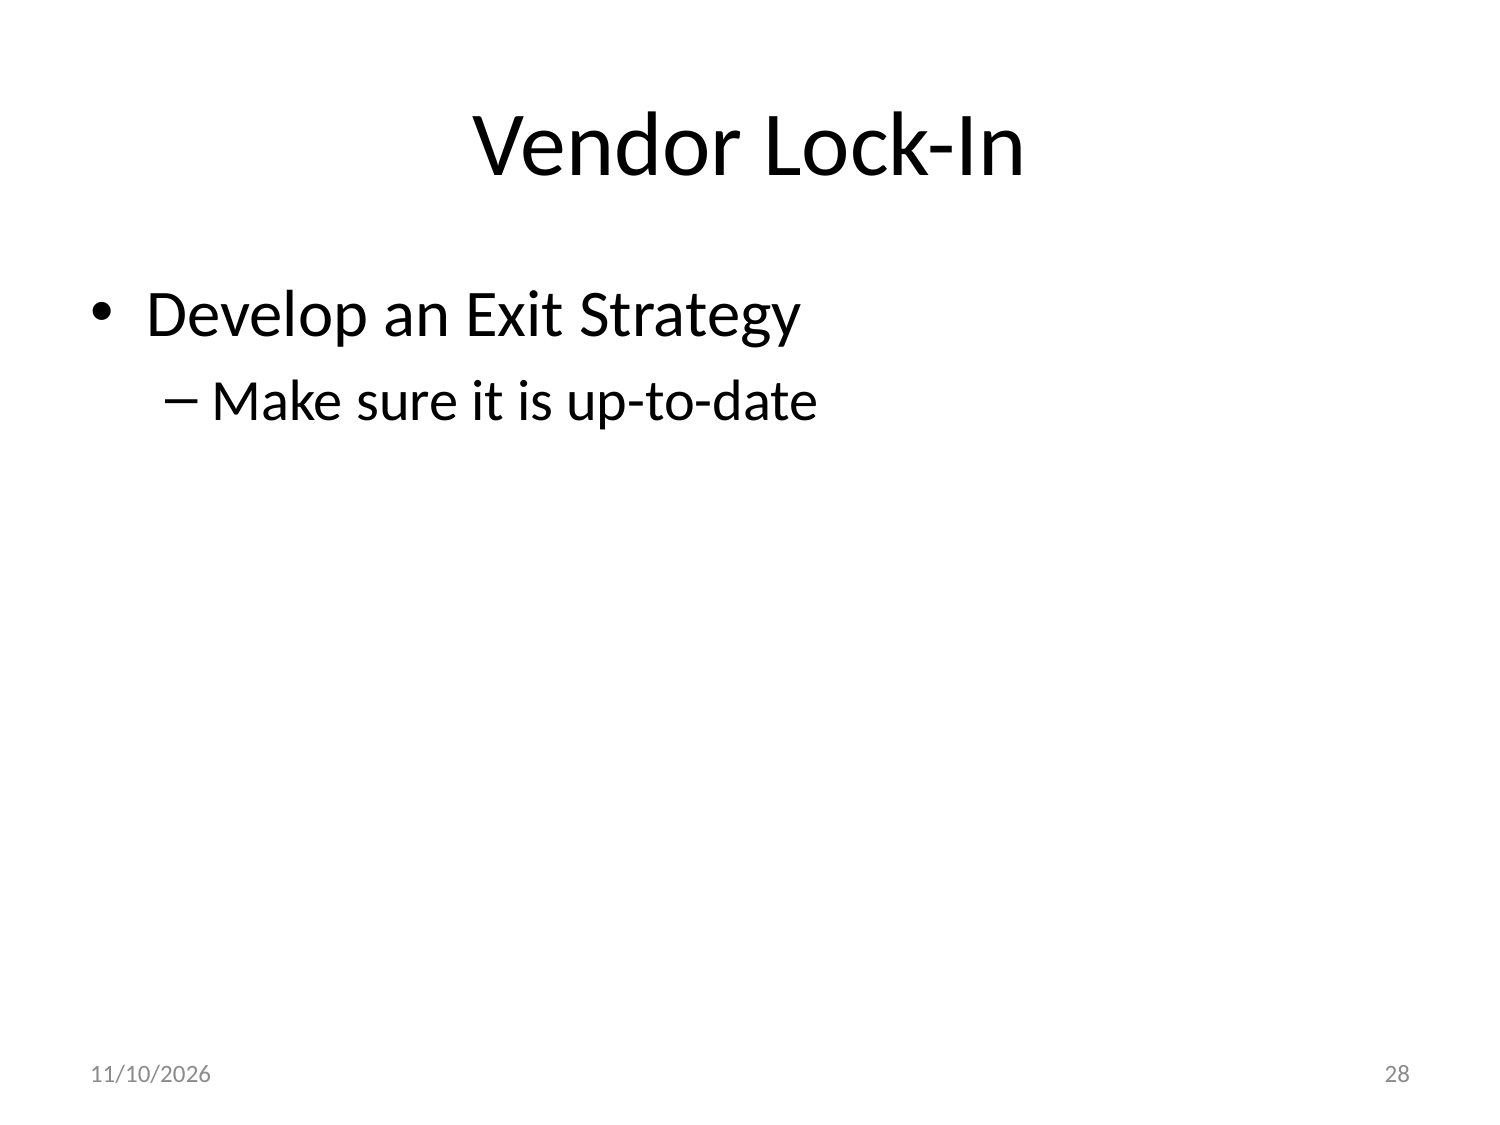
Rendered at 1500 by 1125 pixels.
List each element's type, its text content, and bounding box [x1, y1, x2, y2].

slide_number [75, 1042, 425, 1103]
slide_number 28 [1074, 1042, 1425, 1103]
list Develop an Exit Strategy Make sure it is up-to-date [75, 262, 1425, 1005]
title Vendor Lock-In [75, 45, 1425, 233]
